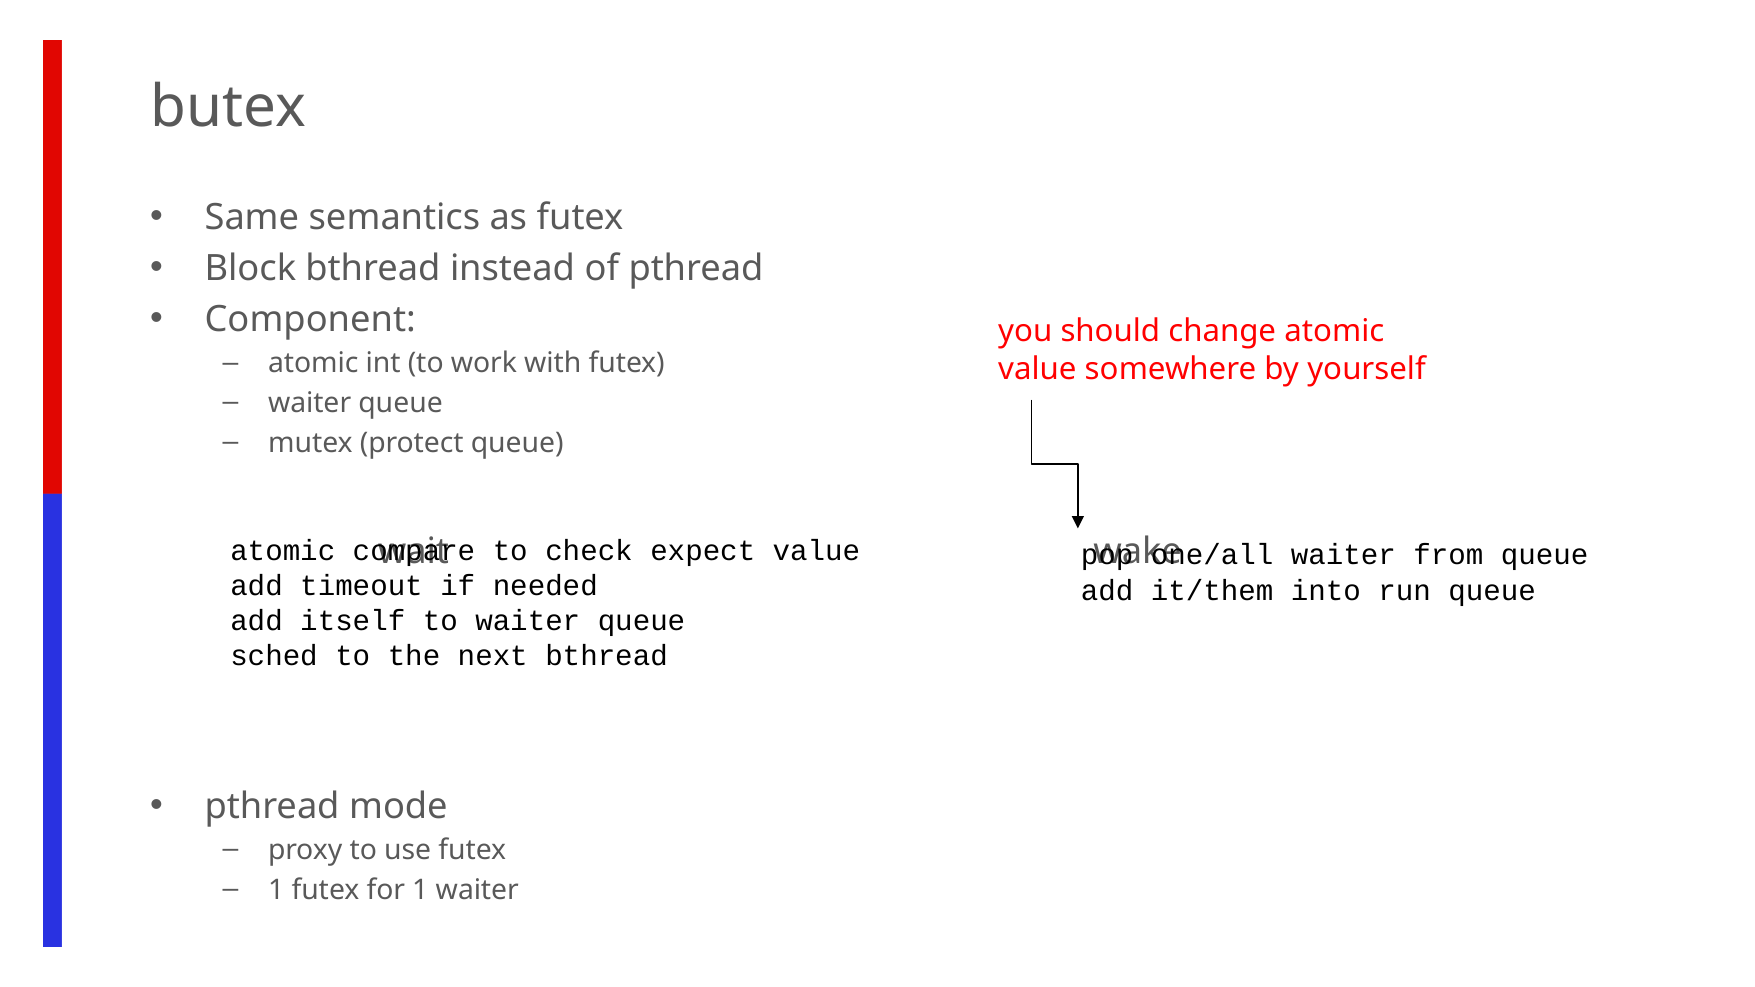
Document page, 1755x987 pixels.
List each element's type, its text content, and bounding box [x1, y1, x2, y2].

picture [43, 40, 62, 947]
text_box you should change atomic value somewhere by yourself [983, 303, 1456, 393]
text_box atomic compare to check expect value add timeout if needed add itself to waiter queue sched to the next bthread [215, 523, 889, 679]
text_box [990, 440, 1120, 488]
text_box butex [135, 60, 1657, 146]
list Same semantics as futex Block bthread instead of pthread Component: atomic int (to work with futex) waiter queue mutex (protect queue) wait wake pthread mode proxy to use futex 1 futex for 1 waiter [134, 185, 1657, 919]
text_box pop one/all waiter from queue add it/them into run queue [1066, 528, 1693, 614]
